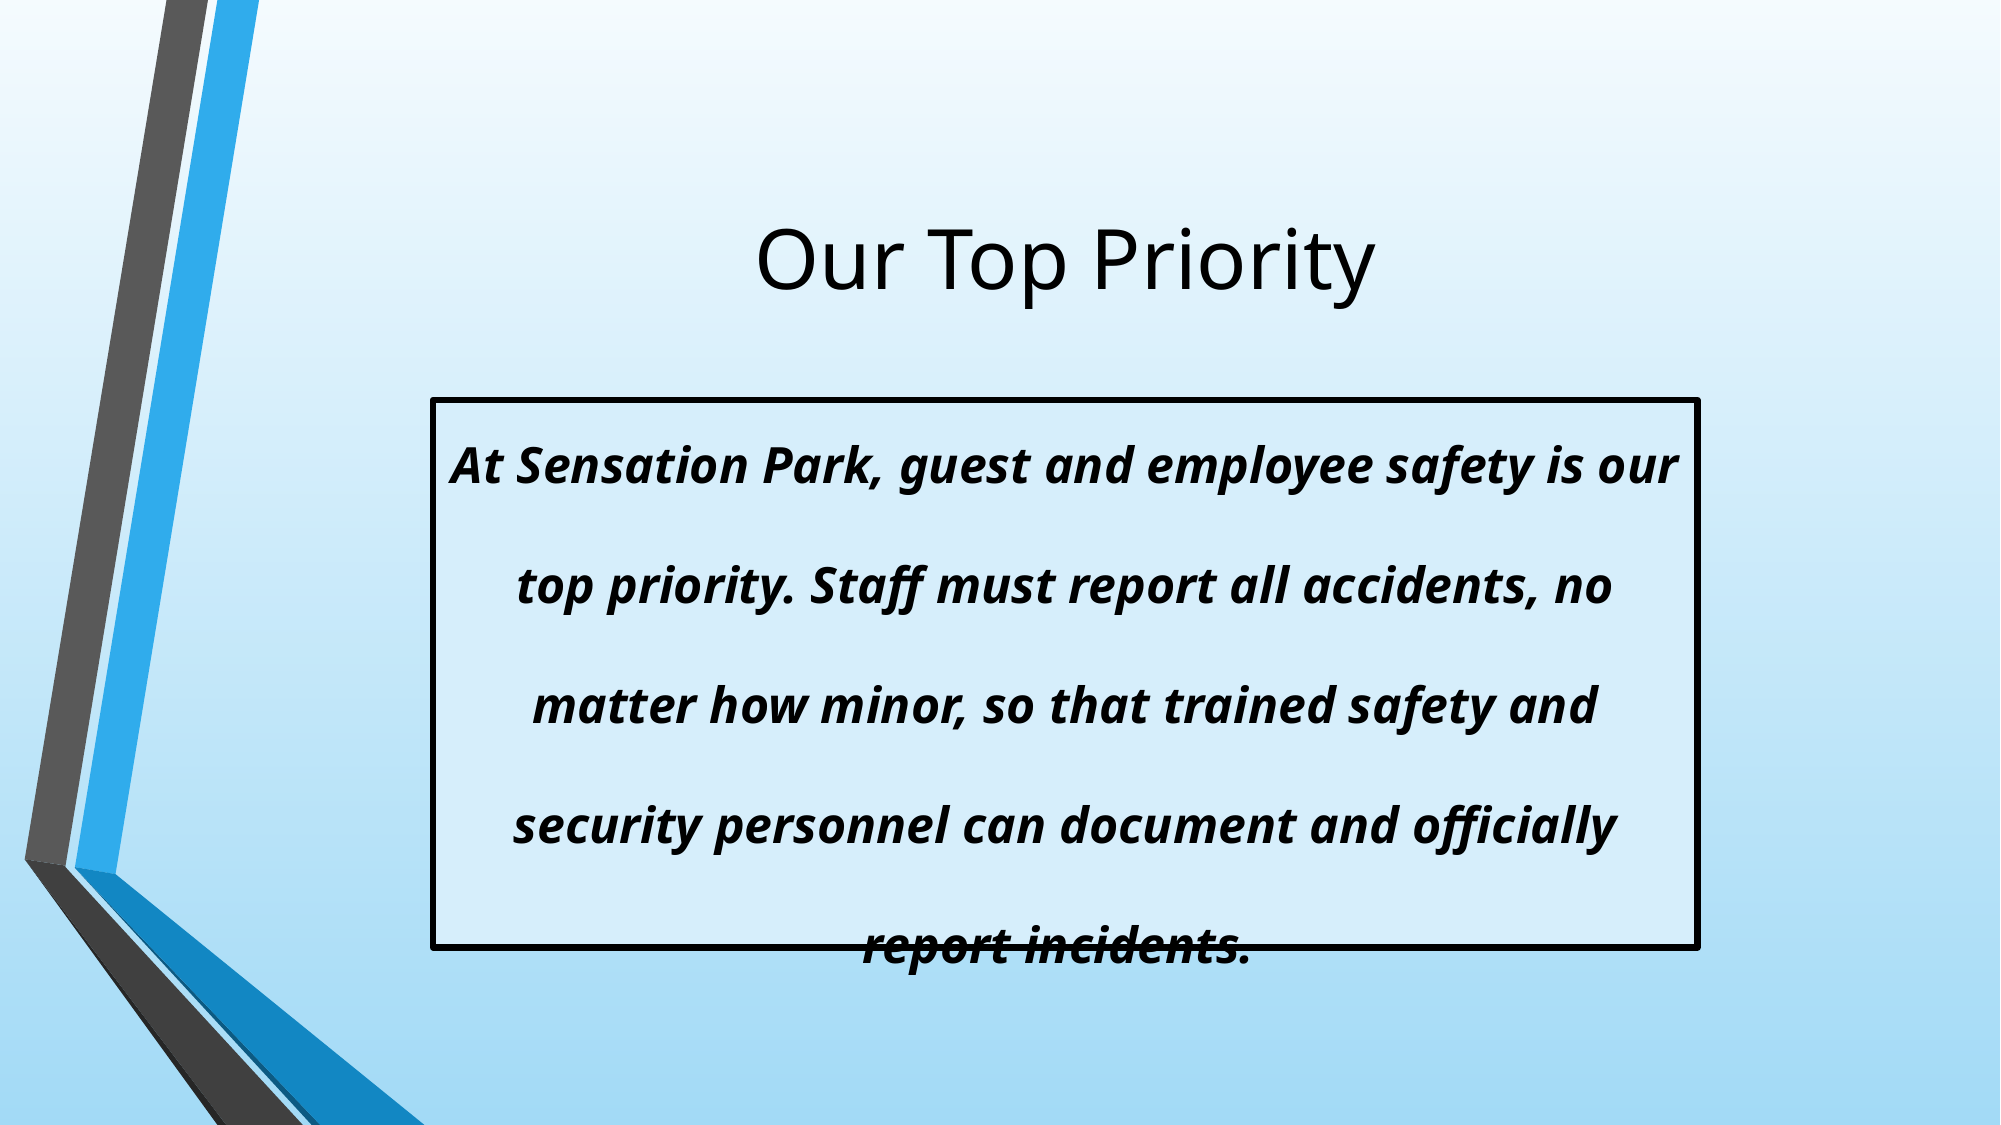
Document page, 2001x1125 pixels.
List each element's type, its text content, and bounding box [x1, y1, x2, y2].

title Our Top Priority [243, 112, 1887, 400]
list At Sensation Park, guest and employee safety is our top priority. Staff must report all accidents, no matter how minor, so that trained safety and security personnel can document and officially report incidents. [432, 399, 1698, 948]
